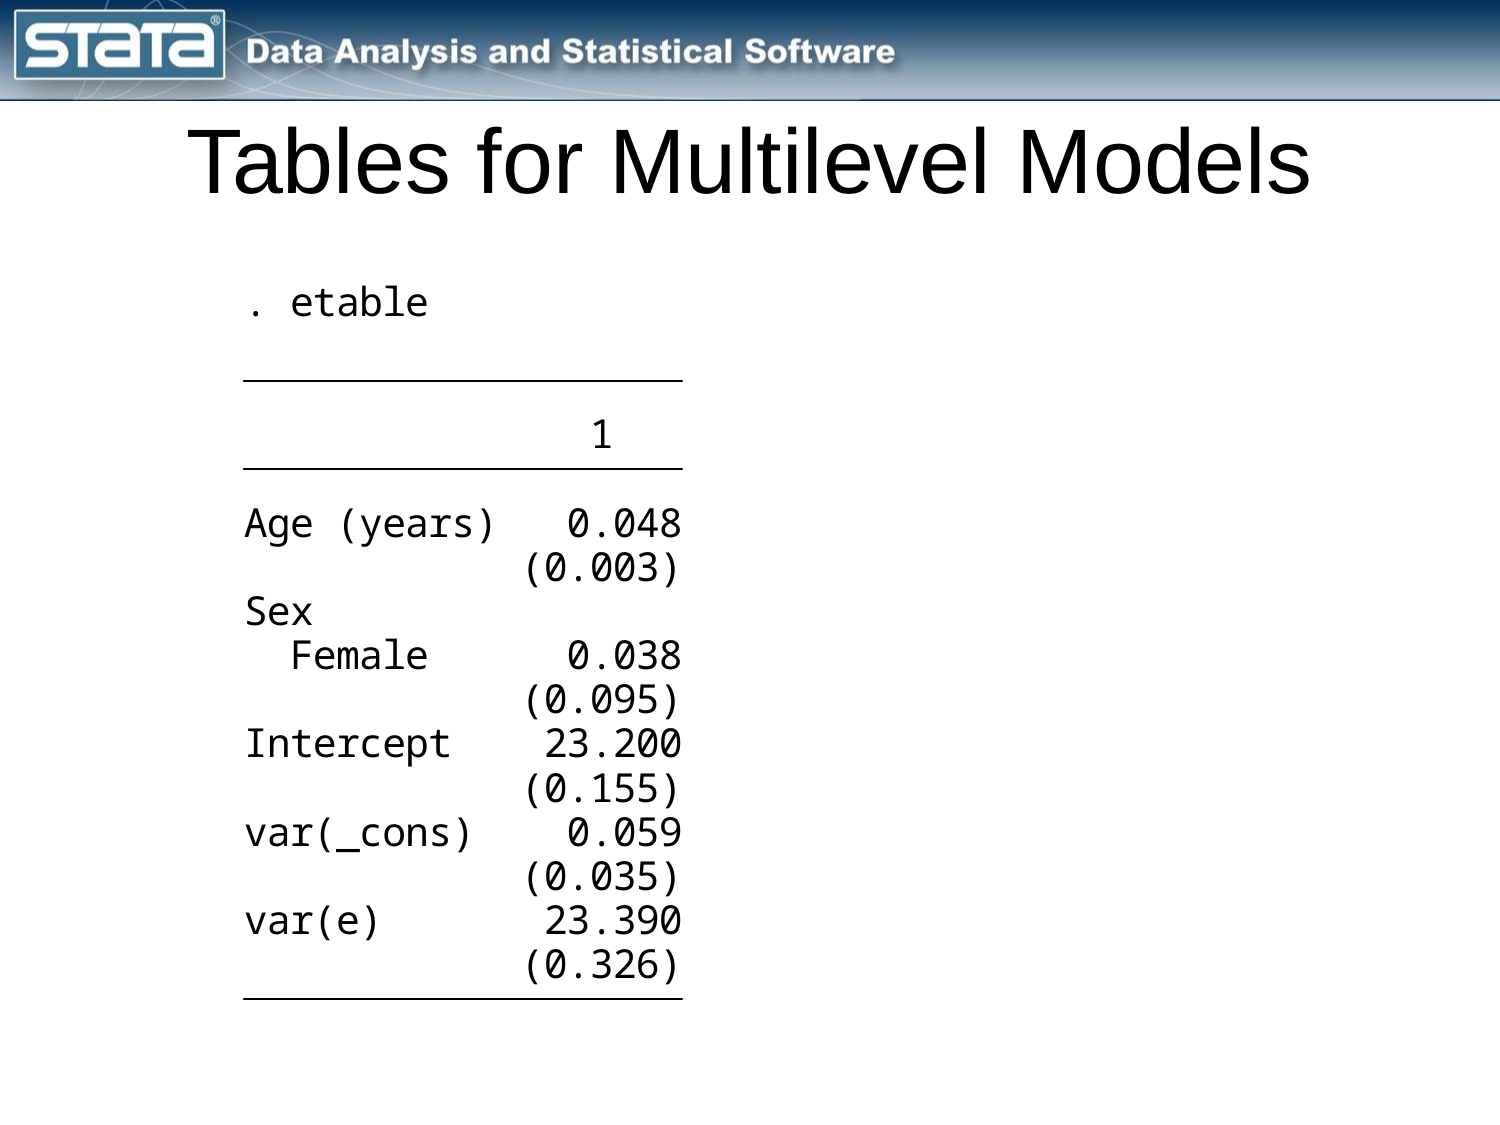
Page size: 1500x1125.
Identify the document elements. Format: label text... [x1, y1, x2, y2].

title Tables for Multilevel Models [0, 108, 1500, 213]
picture [237, 273, 807, 1025]
picture [0, 0, 1500, 102]
